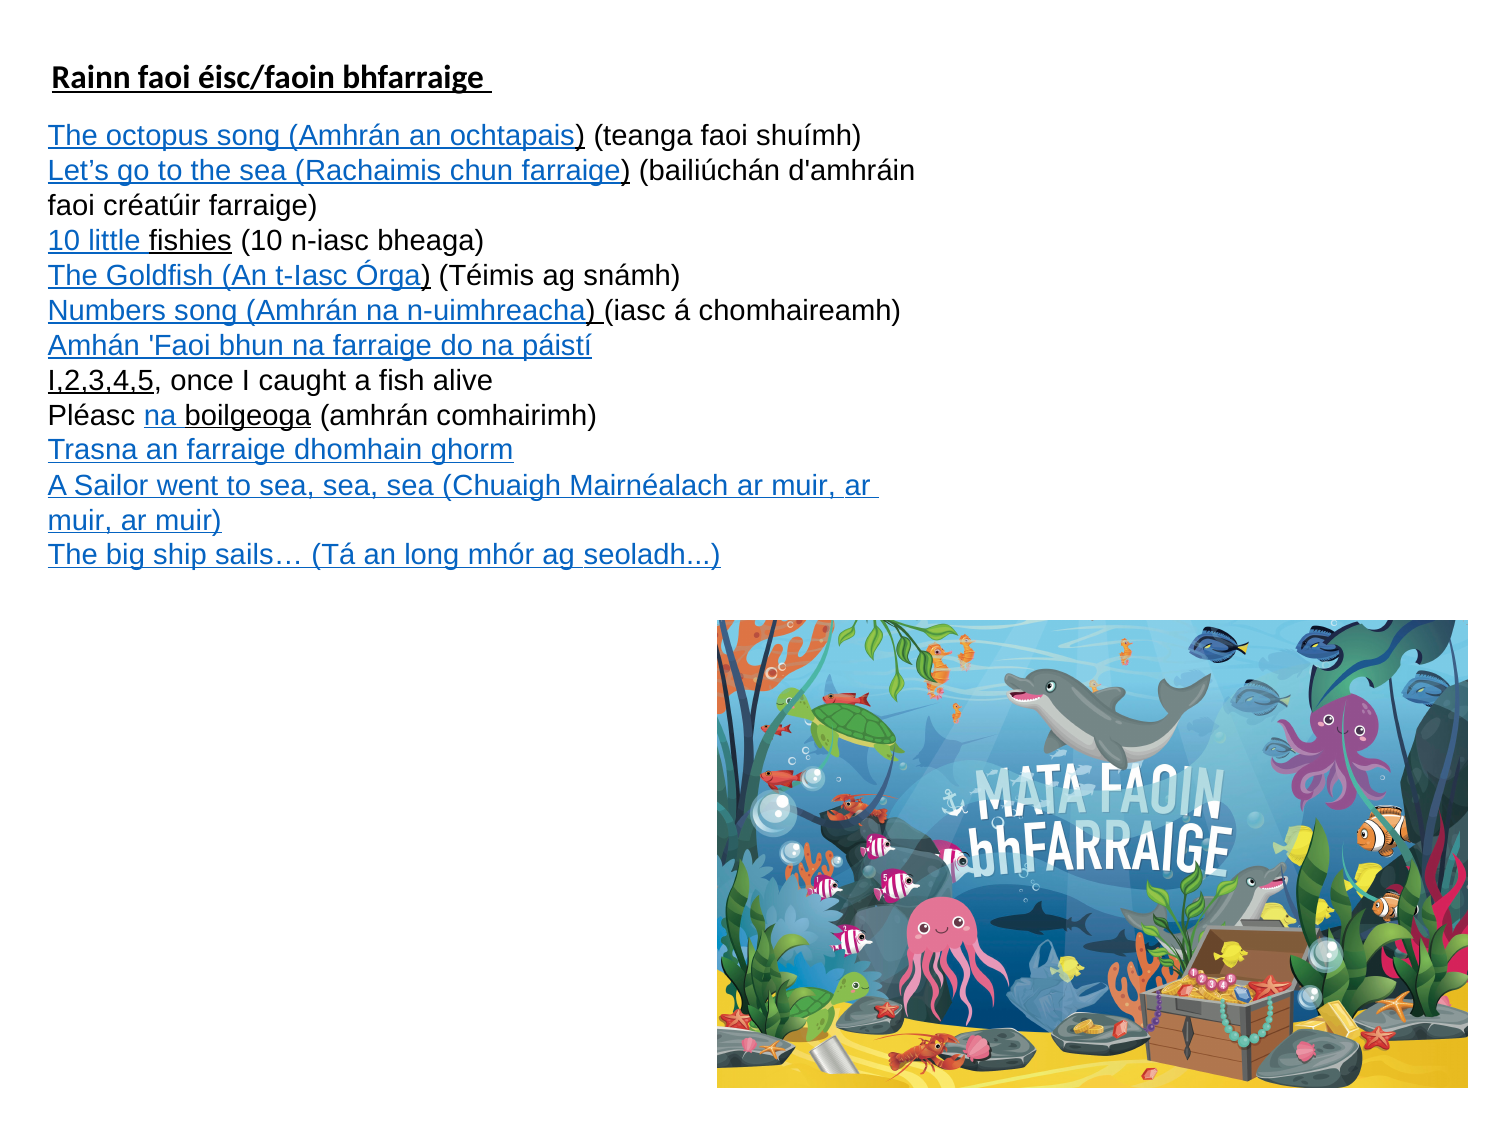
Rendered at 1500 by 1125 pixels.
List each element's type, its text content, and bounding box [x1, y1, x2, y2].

text_box The octopus song (Amhrán an ochtapais) (teanga faoi shuímh) Let’s go to the sea (Rachaimis chun farraige) (bailiúchán d'amhráin faoi créatúir farraige) 10 little fishies (10 n-iasc bheaga) The Goldfish (An t-Iasc Órga) (Téimis ag snámh) Numbers song (Amhrán na n-uimhreacha) (iasc á chomhaireamh) Amhán 'Faoi bhun na farraige do na páistí I,2,3,4,5, once I caught a fish alive Pléasc na boilgeoga (amhrán comhairimh) Trasna an farraige dhomhain ghorm A Sailor went to sea, sea, sea (Chuaigh Mairnéalach ar muir, ar muir, ar muir) The big ship sails… (Tá an long mhór ag seoladh...) [32, 101, 939, 621]
text_box Rainn faoi éisc/faoin bhfarraige [36, 44, 508, 103]
picture [716, 620, 1468, 1088]
